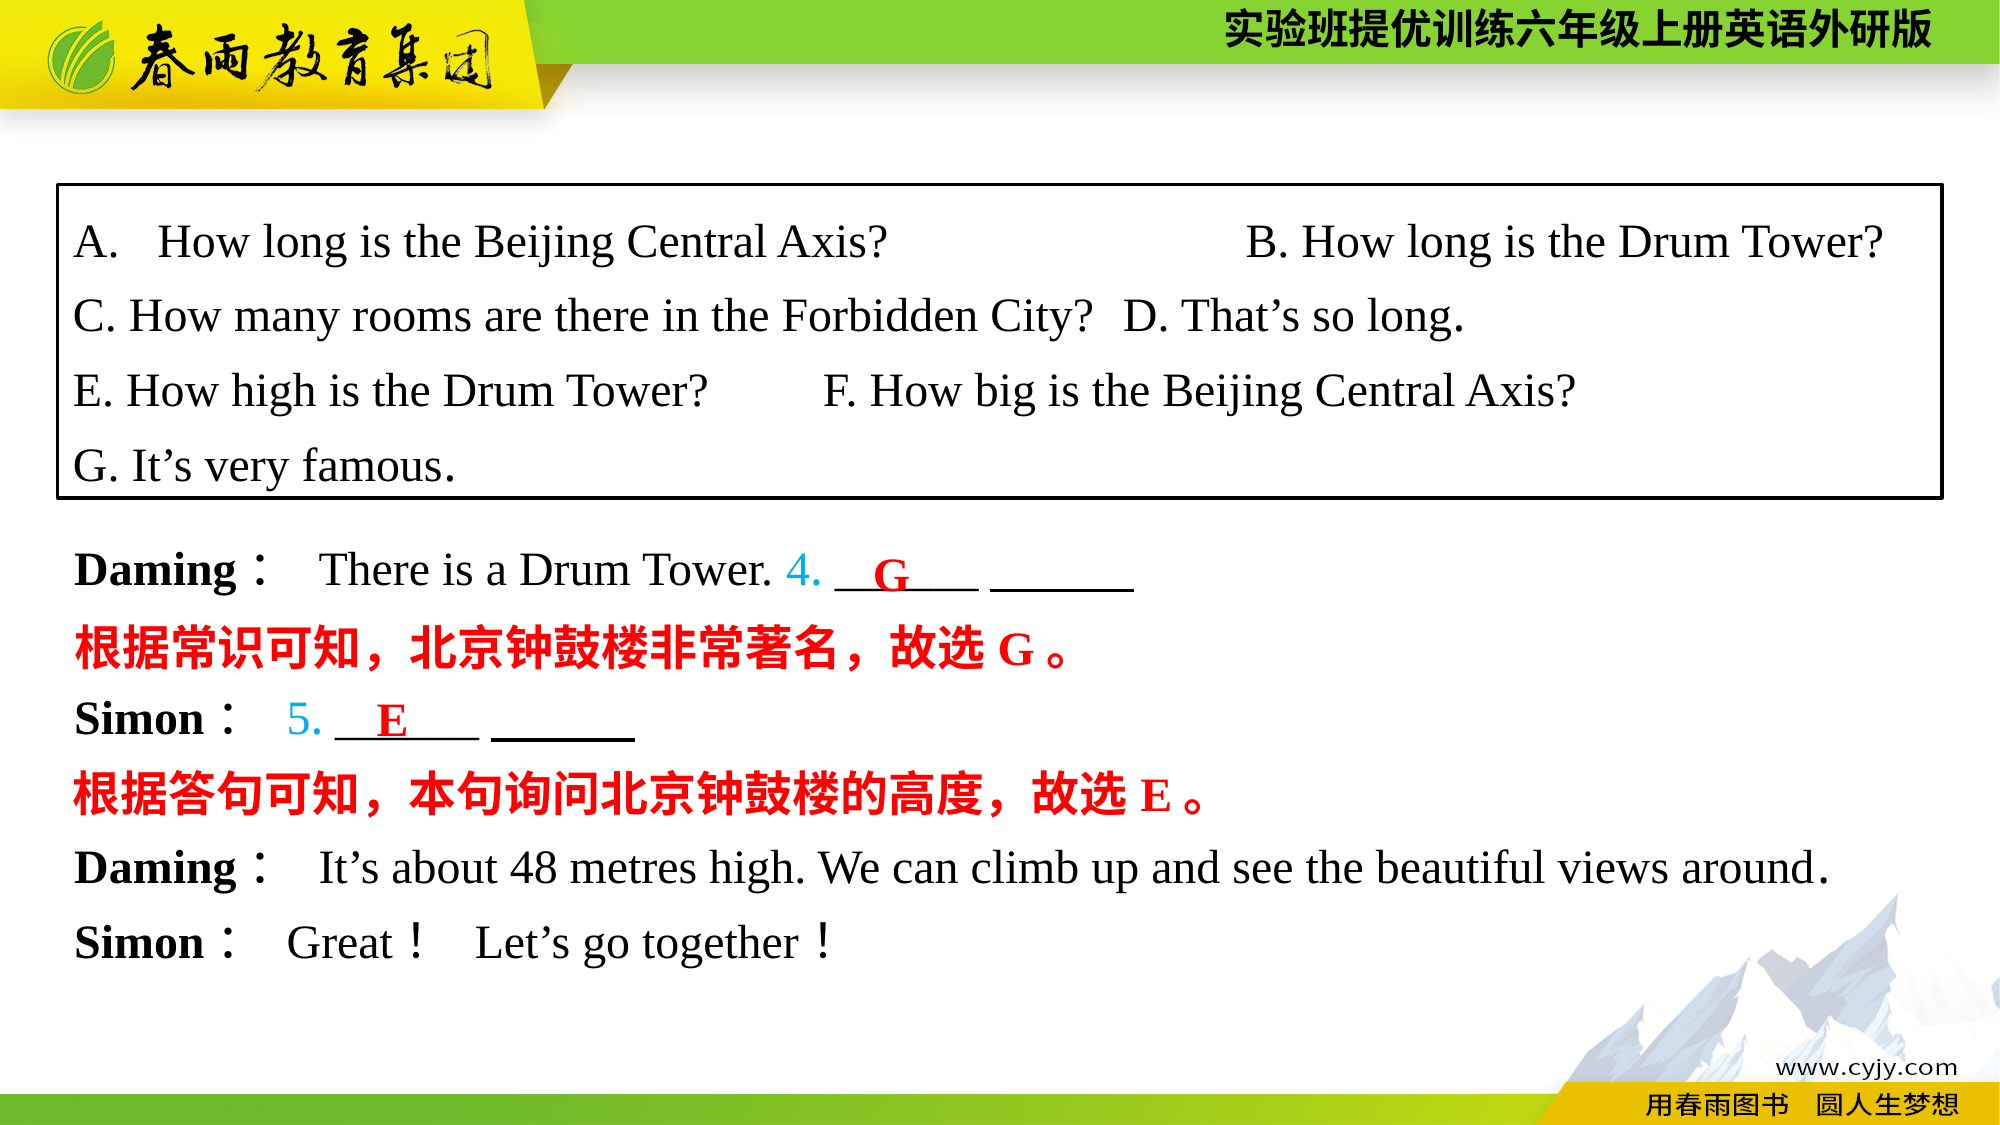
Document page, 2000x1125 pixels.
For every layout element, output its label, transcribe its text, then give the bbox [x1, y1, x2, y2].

picture [0, 0, 2000, 1125]
text_box G [858, 518, 933, 592]
text_box E [361, 683, 445, 738]
list Daming： There is a Drum Tower. 4. ______ Simon： 5. ______ Daming： It’s about 48 metres high. We can climb up and see the beautiful views around. Simon： Great！ Let’s go together！ [59, 683, 1944, 981]
text_box 根据答句可知，本句询问北京钟鼓楼的高度，故选E。 [57, 738, 1943, 829]
list Daming： There is a Drum Tower. 4. ______ Simon： 5. ______ Daming： It’s about 48 metres high. We can climb up and see the beautiful views around. Simon： Great！ Let’s go together！ [59, 512, 1944, 592]
text_box How long is the Beijing Central Axis? B. How long is the Drum Tower? C. How many rooms are there in the Forbidden City? D. That’s so long. E. How high is the Drum Tower? F. How big is the Beijing Central Axis? G. It’s very famous. [57, 184, 1943, 498]
text_box 根据常识可知，北京钟鼓楼非常著名，故选G。 [59, 592, 1944, 683]
